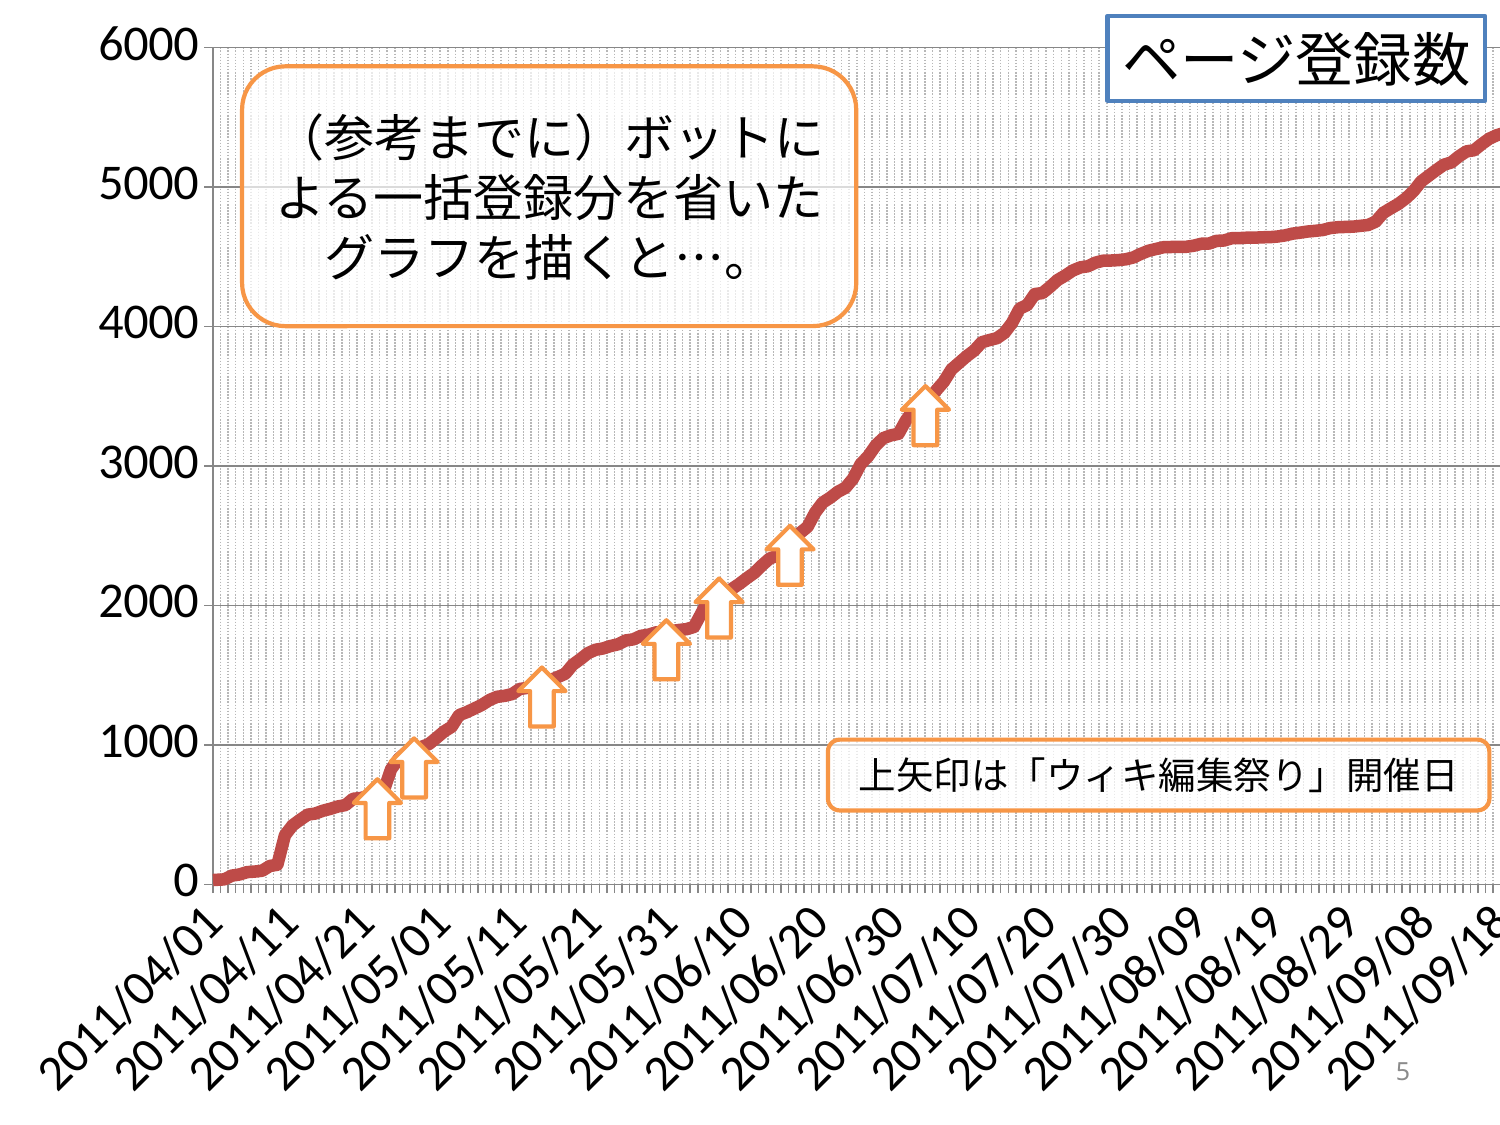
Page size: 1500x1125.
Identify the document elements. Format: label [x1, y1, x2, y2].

chart [0, 0, 1500, 1125]
